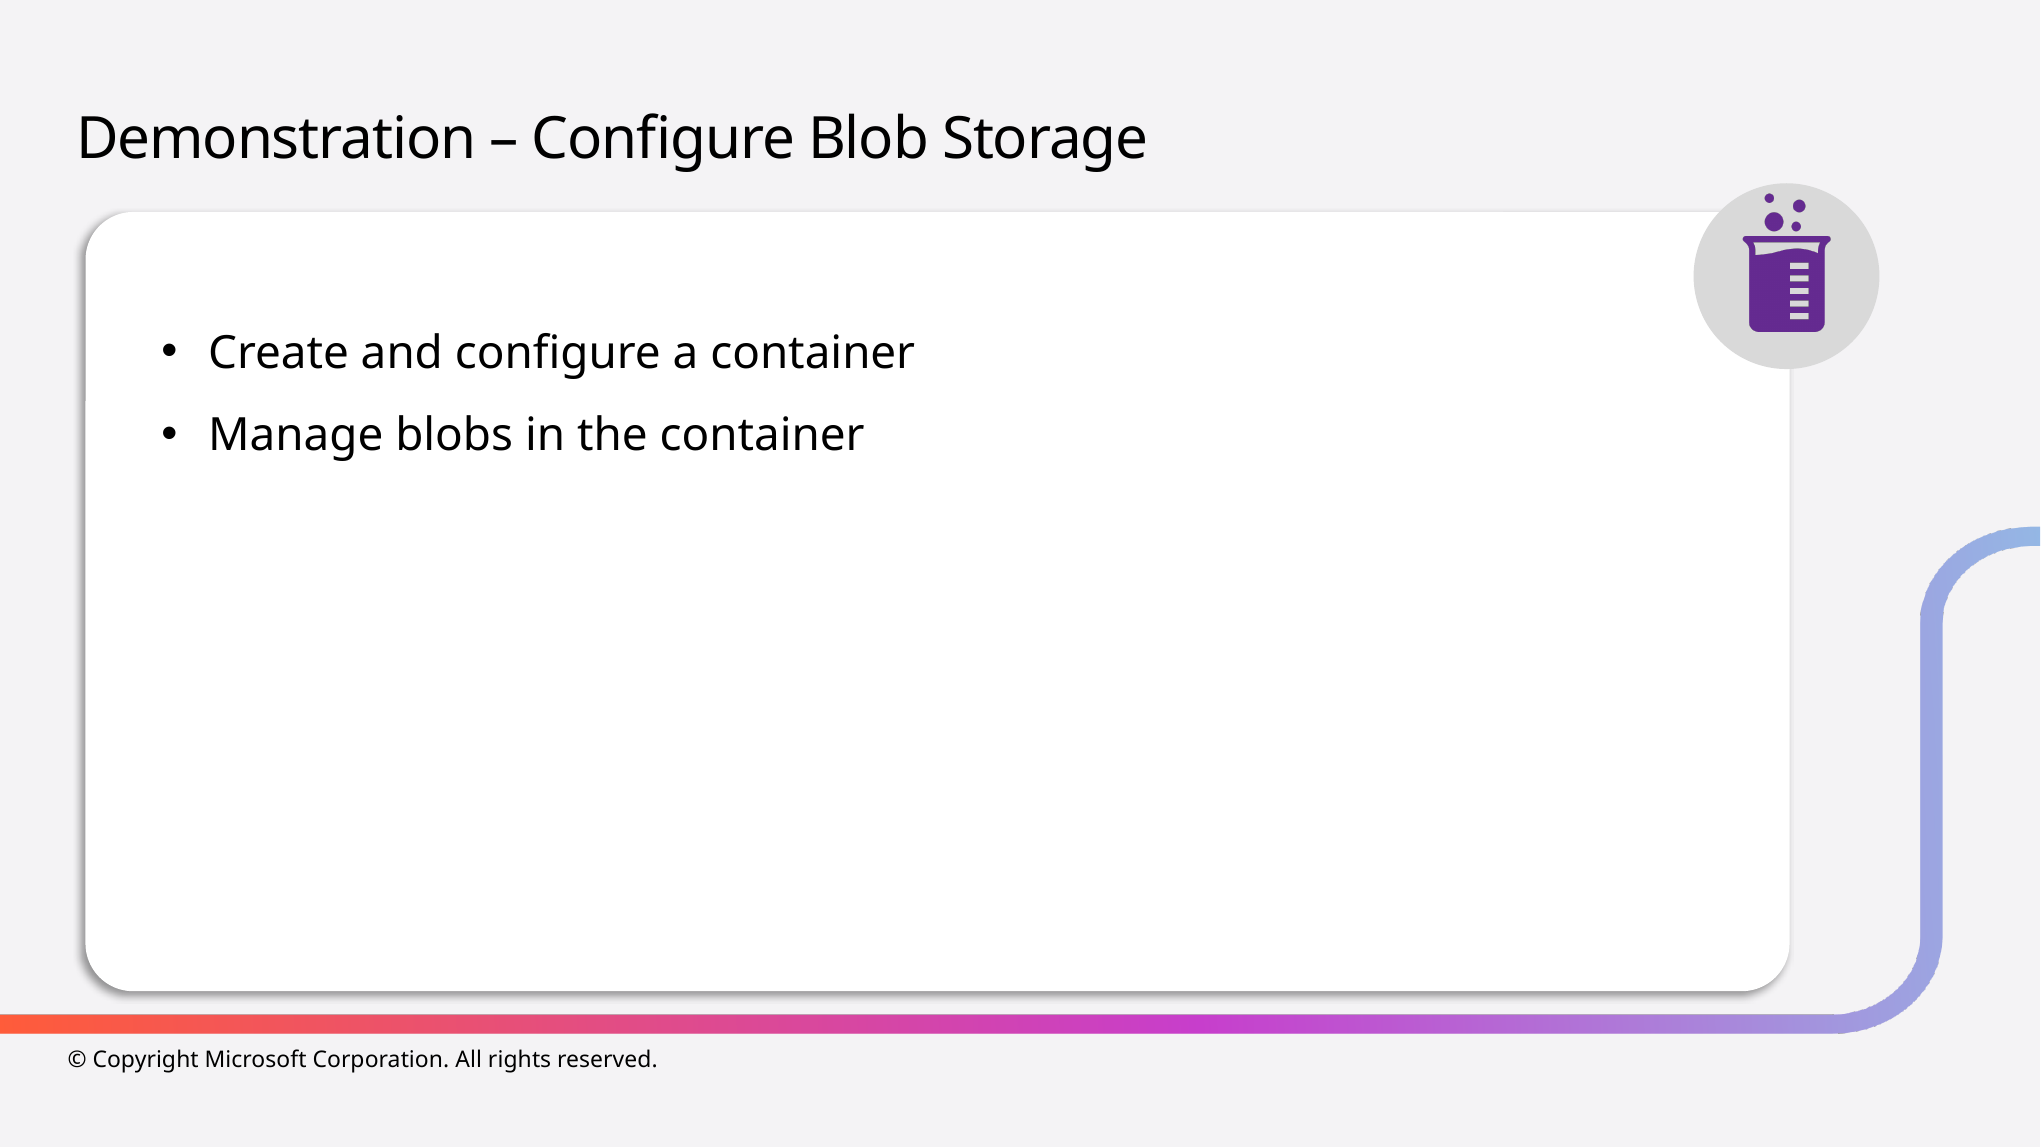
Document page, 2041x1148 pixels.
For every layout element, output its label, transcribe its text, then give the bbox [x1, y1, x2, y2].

picture [1711, 230, 1862, 338]
text_box Create and configure a container Manage blobs in the container [146, 287, 1043, 468]
title Demonstration – Configure Blob Storage [76, 93, 1968, 230]
picture [0, 526, 2041, 1034]
